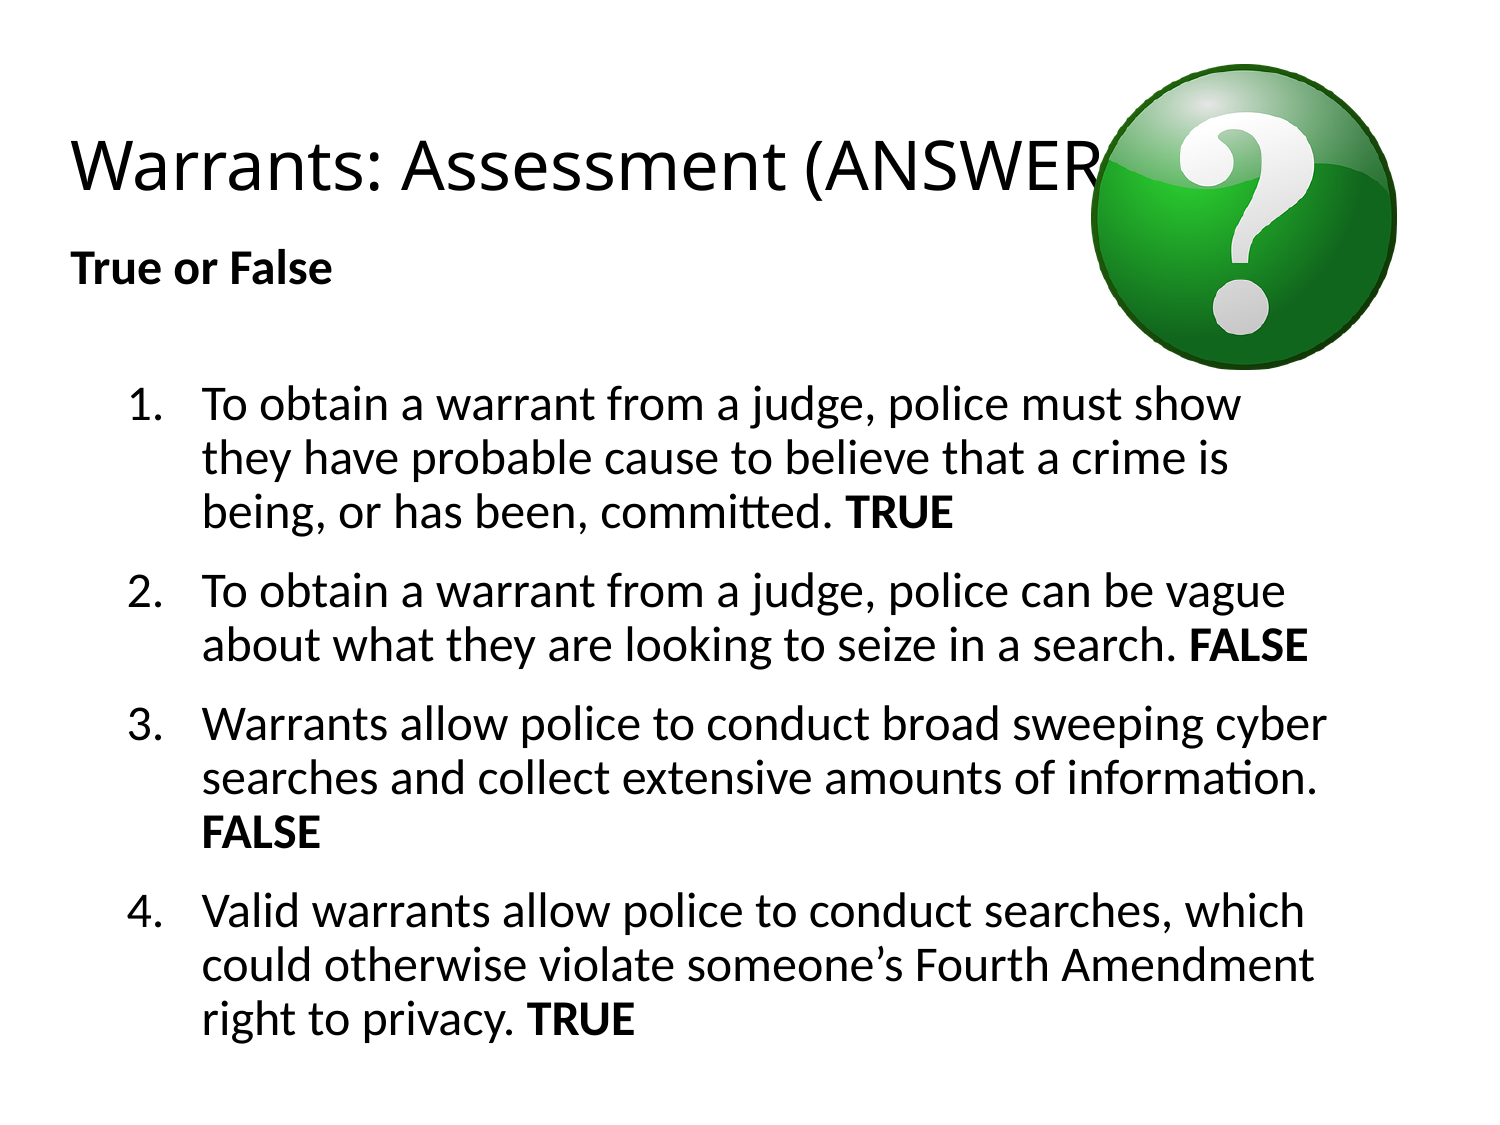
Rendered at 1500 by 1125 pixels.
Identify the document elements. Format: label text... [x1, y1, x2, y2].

picture [1091, 64, 1397, 371]
list True or False To obtain a warrant from a judge, police must show they have probable cause to believe that a crime is being, or has been, committed. TRUE To obtain a warrant from a judge, police can be vague about what they are looking to seize in a search. FALSE Warrants allow police to conduct broad sweeping cyber searches and collect extensive amounts of information. FALSE Valid warrants allow police to conduct searches, which could otherwise violate someone’s Fourth Amendment right to privacy. TRUE [55, 233, 1350, 948]
title Warrants: Assessment (ANSWERS) [55, 59, 1398, 278]
